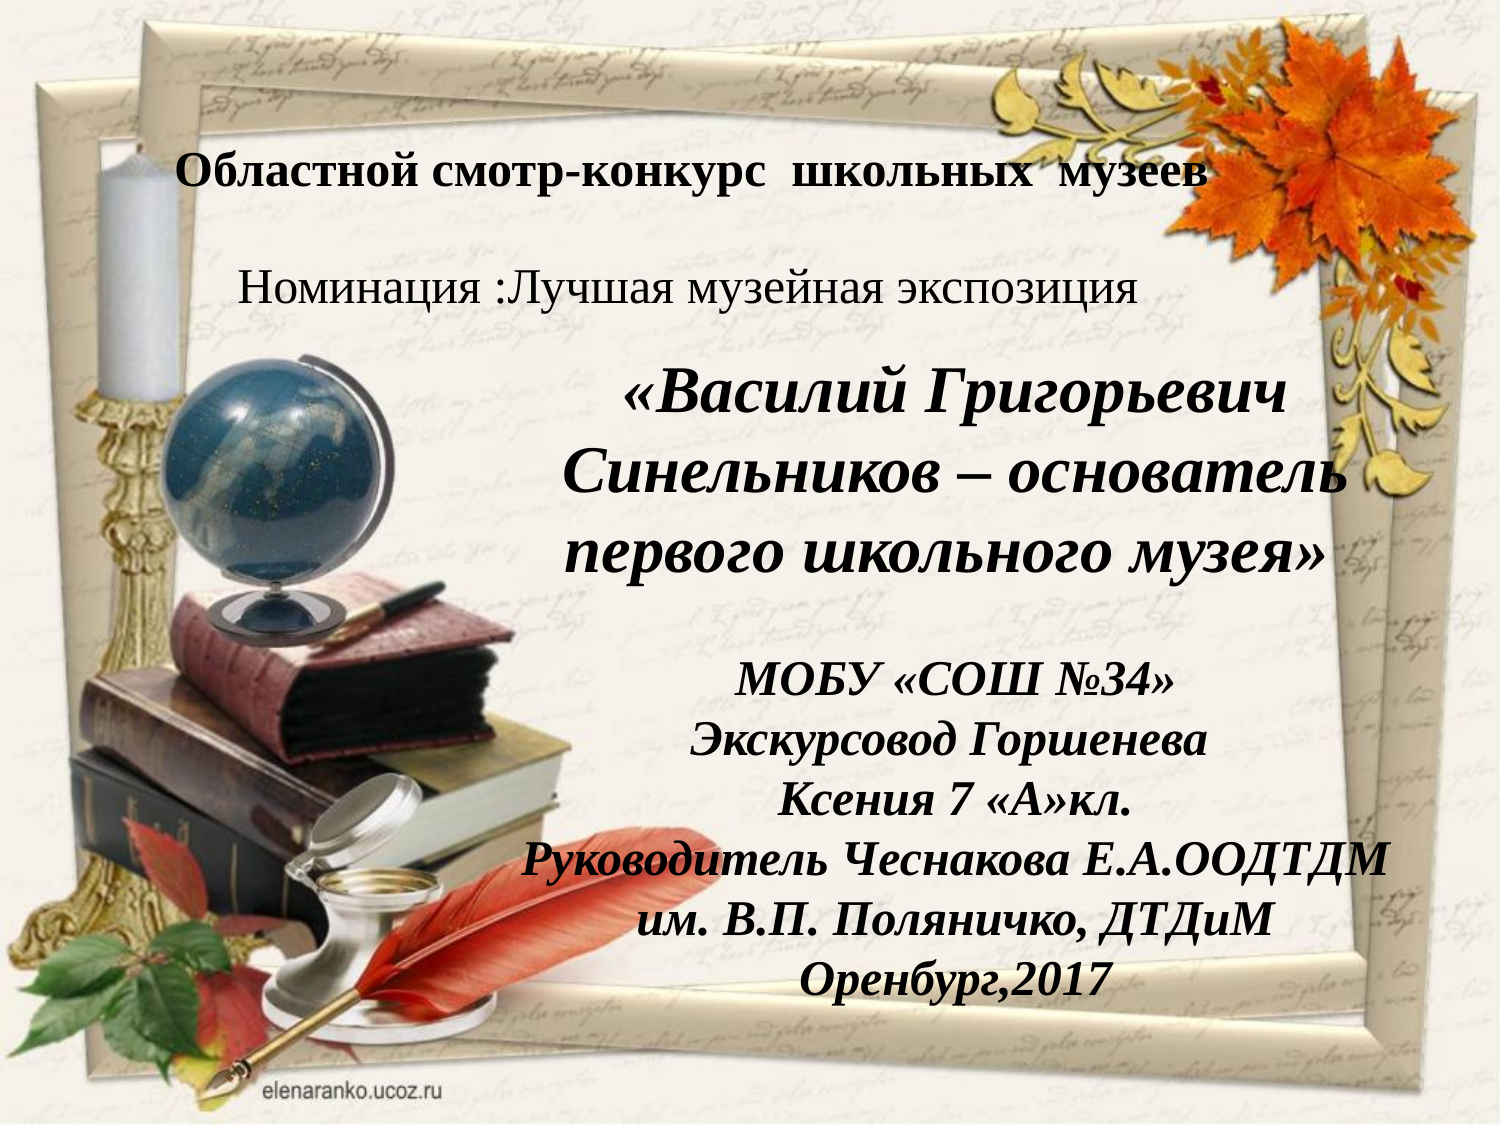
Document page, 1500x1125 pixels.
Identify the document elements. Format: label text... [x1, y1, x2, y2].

text_box [230, 31, 1235, 128]
text_box Областной смотр-конкурс школьных музеев [93, 128, 1290, 264]
text_box Номинация :Лучшая музейная экспозиция [222, 264, 1196, 321]
text_box [230, 264, 1235, 327]
picture [0, 0, 1500, 1125]
subtitle «Василий Григорьевич Синельников – основатель первого школьного музея» МОБУ «СОШ №34» Экскурсовод Горшенева Ксения 7 «А»кл. Руководитель Чеснакова Е.А.ООДТДМ им. В.П. Поляничко, ДТДиМ Оренбург,2017 [501, 337, 1410, 929]
